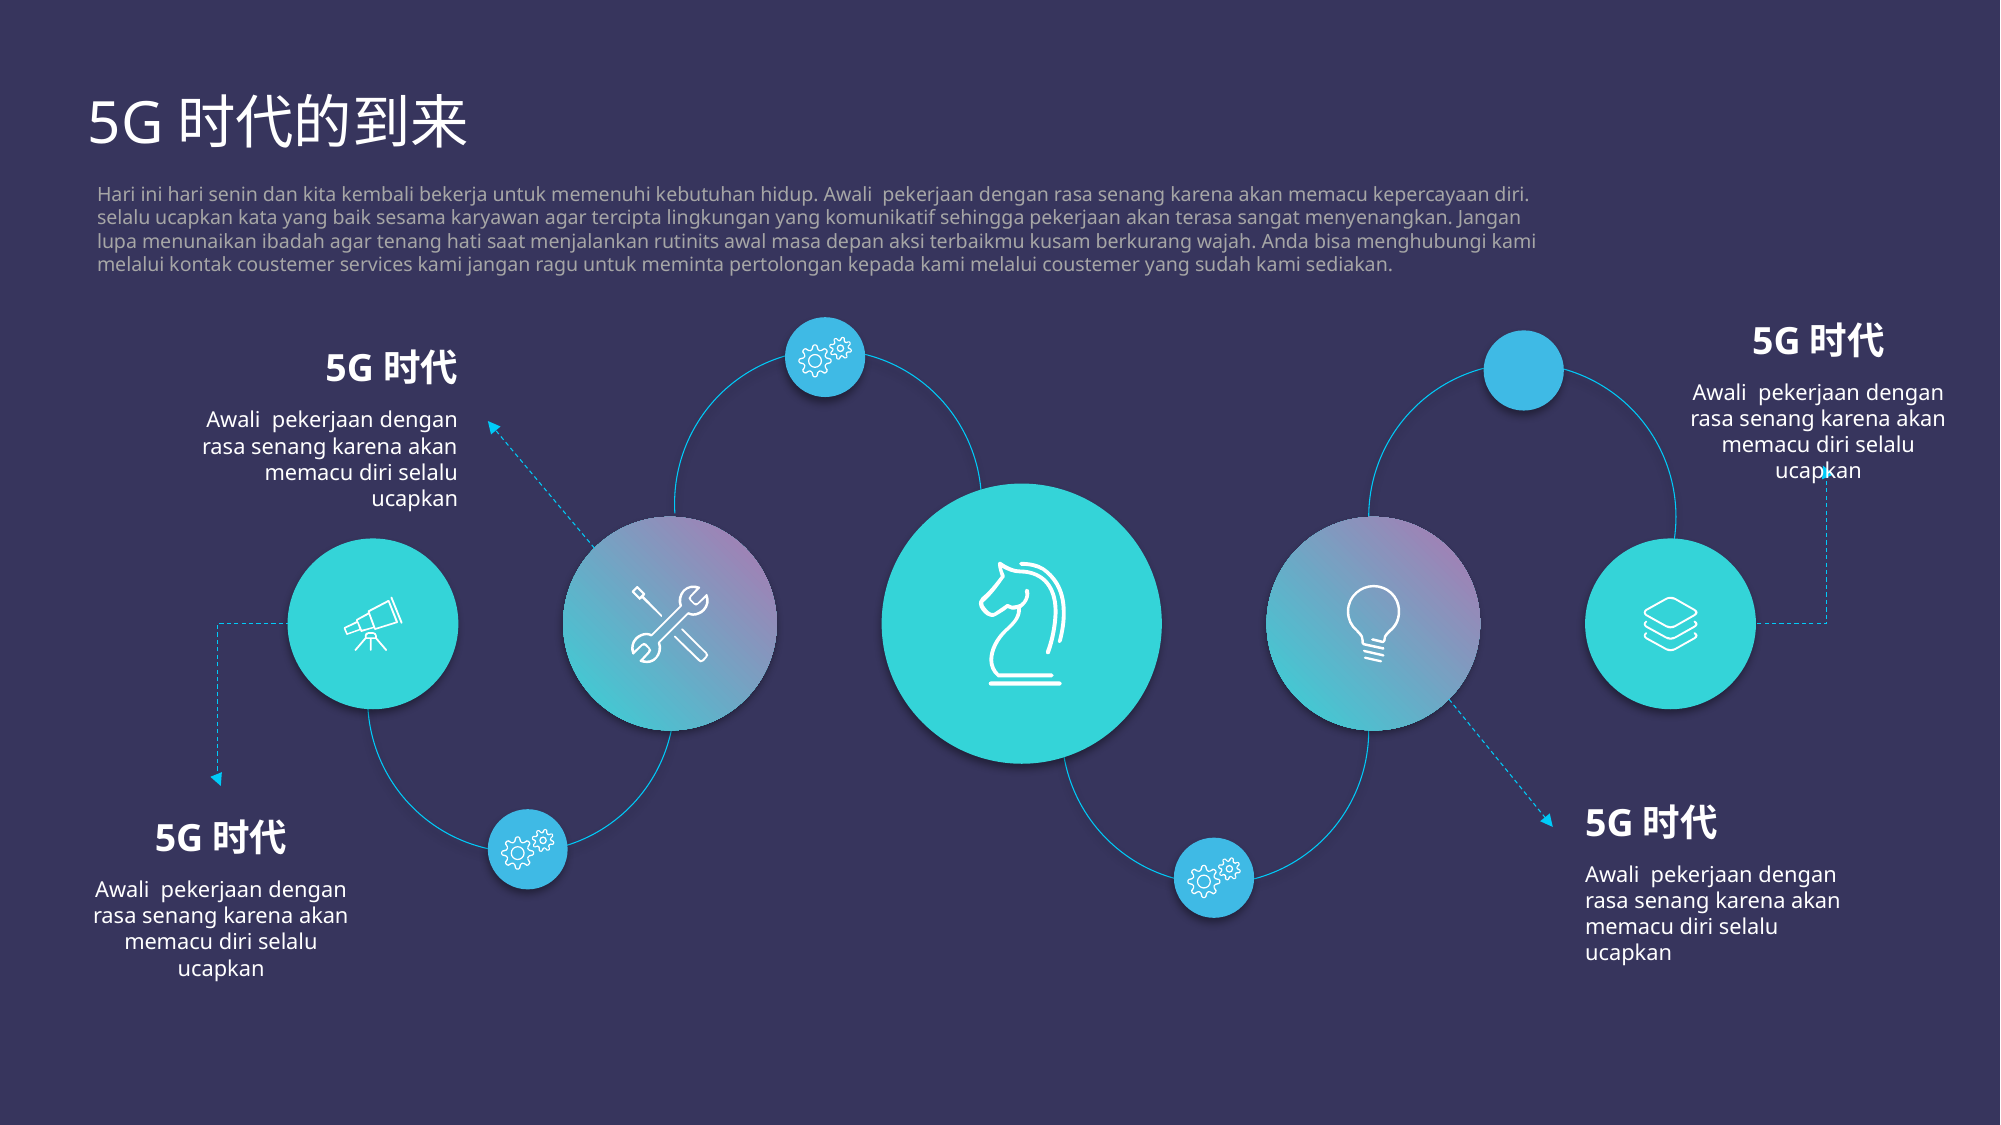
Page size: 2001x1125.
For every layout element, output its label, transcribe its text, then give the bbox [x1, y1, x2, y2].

text_box 5G时代 Awali pekerjaan dengan rasa senang karena akan memacu diri selalu ucapkan [1665, 309, 1972, 491]
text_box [343, 596, 403, 651]
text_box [1483, 330, 1564, 411]
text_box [1710, 511, 1869, 579]
text_box [1065, 730, 1369, 879]
text_box [286, 537, 460, 711]
text_box [1265, 515, 1482, 732]
text_box 5G时代 Awali pekerjaan dengan rasa senang karena akan memacu diri selalu ucapkan [1570, 791, 1876, 973]
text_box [1346, 584, 1401, 663]
text_box [562, 515, 778, 732]
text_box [487, 809, 568, 890]
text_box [977, 561, 1066, 686]
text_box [784, 317, 866, 398]
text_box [1436, 711, 1565, 815]
text_box 5G时代的到来 [72, 77, 484, 163]
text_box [629, 584, 710, 664]
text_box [1173, 837, 1255, 918]
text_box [172, 671, 336, 739]
text_box [1368, 369, 1677, 538]
text_box [674, 354, 982, 514]
text_box 5G时代 Awali pekerjaan dengan rasa senang karena akan memacu diri selalu ucapkan [68, 806, 374, 988]
text_box [368, 698, 669, 848]
text_box 5G时代 Awali pekerjaan dengan rasa senang karena akan memacu diri selalu ucapkan [167, 336, 473, 519]
text_box Hari ini hari senin dan kita kembali bekerja untuk memenuhi kebutuhan hidup. Awali pekerjaan dengan rasa senang karena akan memacu kepercayaan diri. selalu ucapkan kata yang baik sesama karyawan agar tercipta lingkungan yang komunikatif sehingga pekerjaan akan terasa sangat menyenangkan. Jangan lupa menunaikan ibadah agar tenang hati saat menjalankan rutinits awal masa depan aksi terbaikmu kusam berkurang wajah. Anda bisa menghubungi kami melalui kontak coustemer services kami jangan ragu untuk meminta pertolongan kepada kami melalui coustemer yang sudah kami sediakan. [82, 174, 1557, 330]
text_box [1643, 596, 1698, 652]
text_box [477, 431, 605, 538]
text_box [880, 482, 1163, 765]
text_box [1584, 537, 1757, 711]
